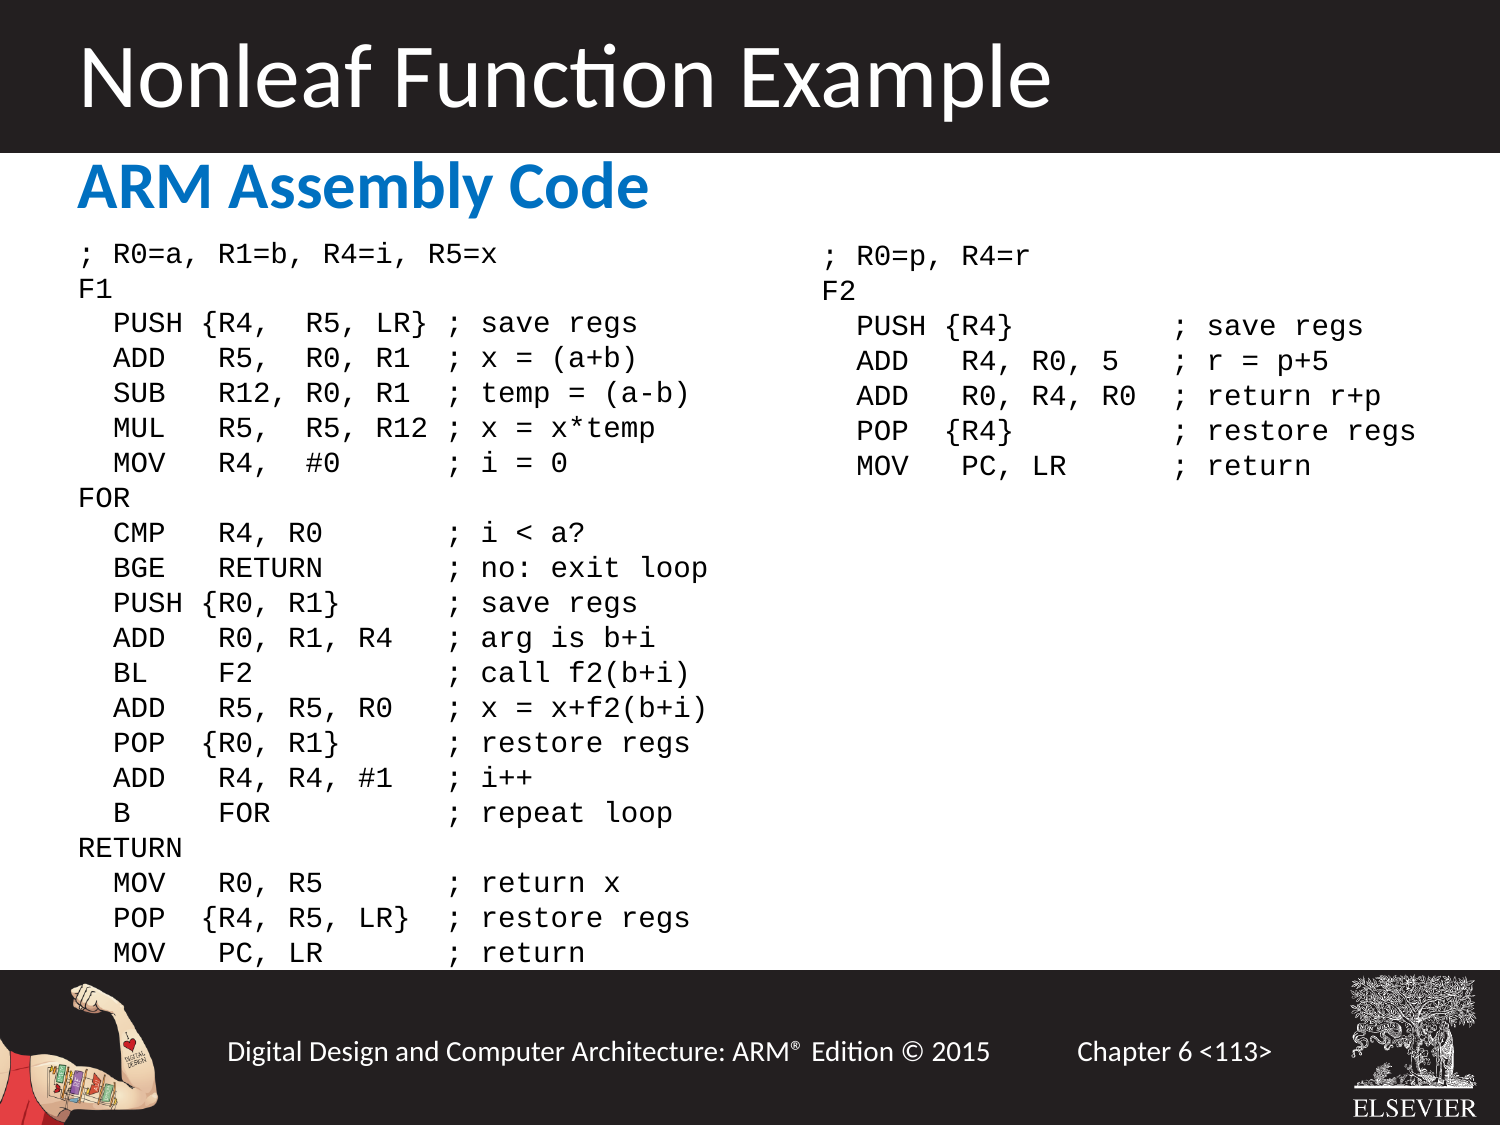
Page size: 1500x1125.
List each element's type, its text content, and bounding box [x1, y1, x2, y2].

text_box Nonleaf Function Example [63, 8, 1488, 133]
text_box ARM Assembly Code ; R0=a, R1=b, R4=i, R5=x F1 PUSH {R4, R5, LR} ; save regs ADD R5, R0, R1 ; x = (a+b) SUB R12, R0, R1 ; temp = (a-b) MUL R5, R5, R12 ; x = x*temp MOV R4, #0 ; i = 0 FOR CMP R4, R0 ; i < a? BGE RETURN ; no: exit loop PUSH {R0, R1} ; save regs ADD R0, R1, R4 ; arg is b+i BL F2 ; call f2(b+i) ADD R5, R5, R0 ; x = x+f2(b+i) POP {R0, R1} ; restore regs ADD R4, R4, #1 ; i++ B FOR ; repeat loop RETURN MOV R0, R5 ; return x POP {R4, R5, LR} ; restore regs MOV PC, LR ; return [63, 134, 731, 985]
picture [0, 979, 163, 1125]
text_box ; R0=p, R4=r F2 PUSH {R4} ; save regs ADD R4, R0, 5 ; r = p+5 ADD R0, R4, R0 ; return r+p POP {R4} ; restore regs MOV PC, LR ; return [806, 229, 1443, 1079]
picture [1350, 974, 1477, 1117]
